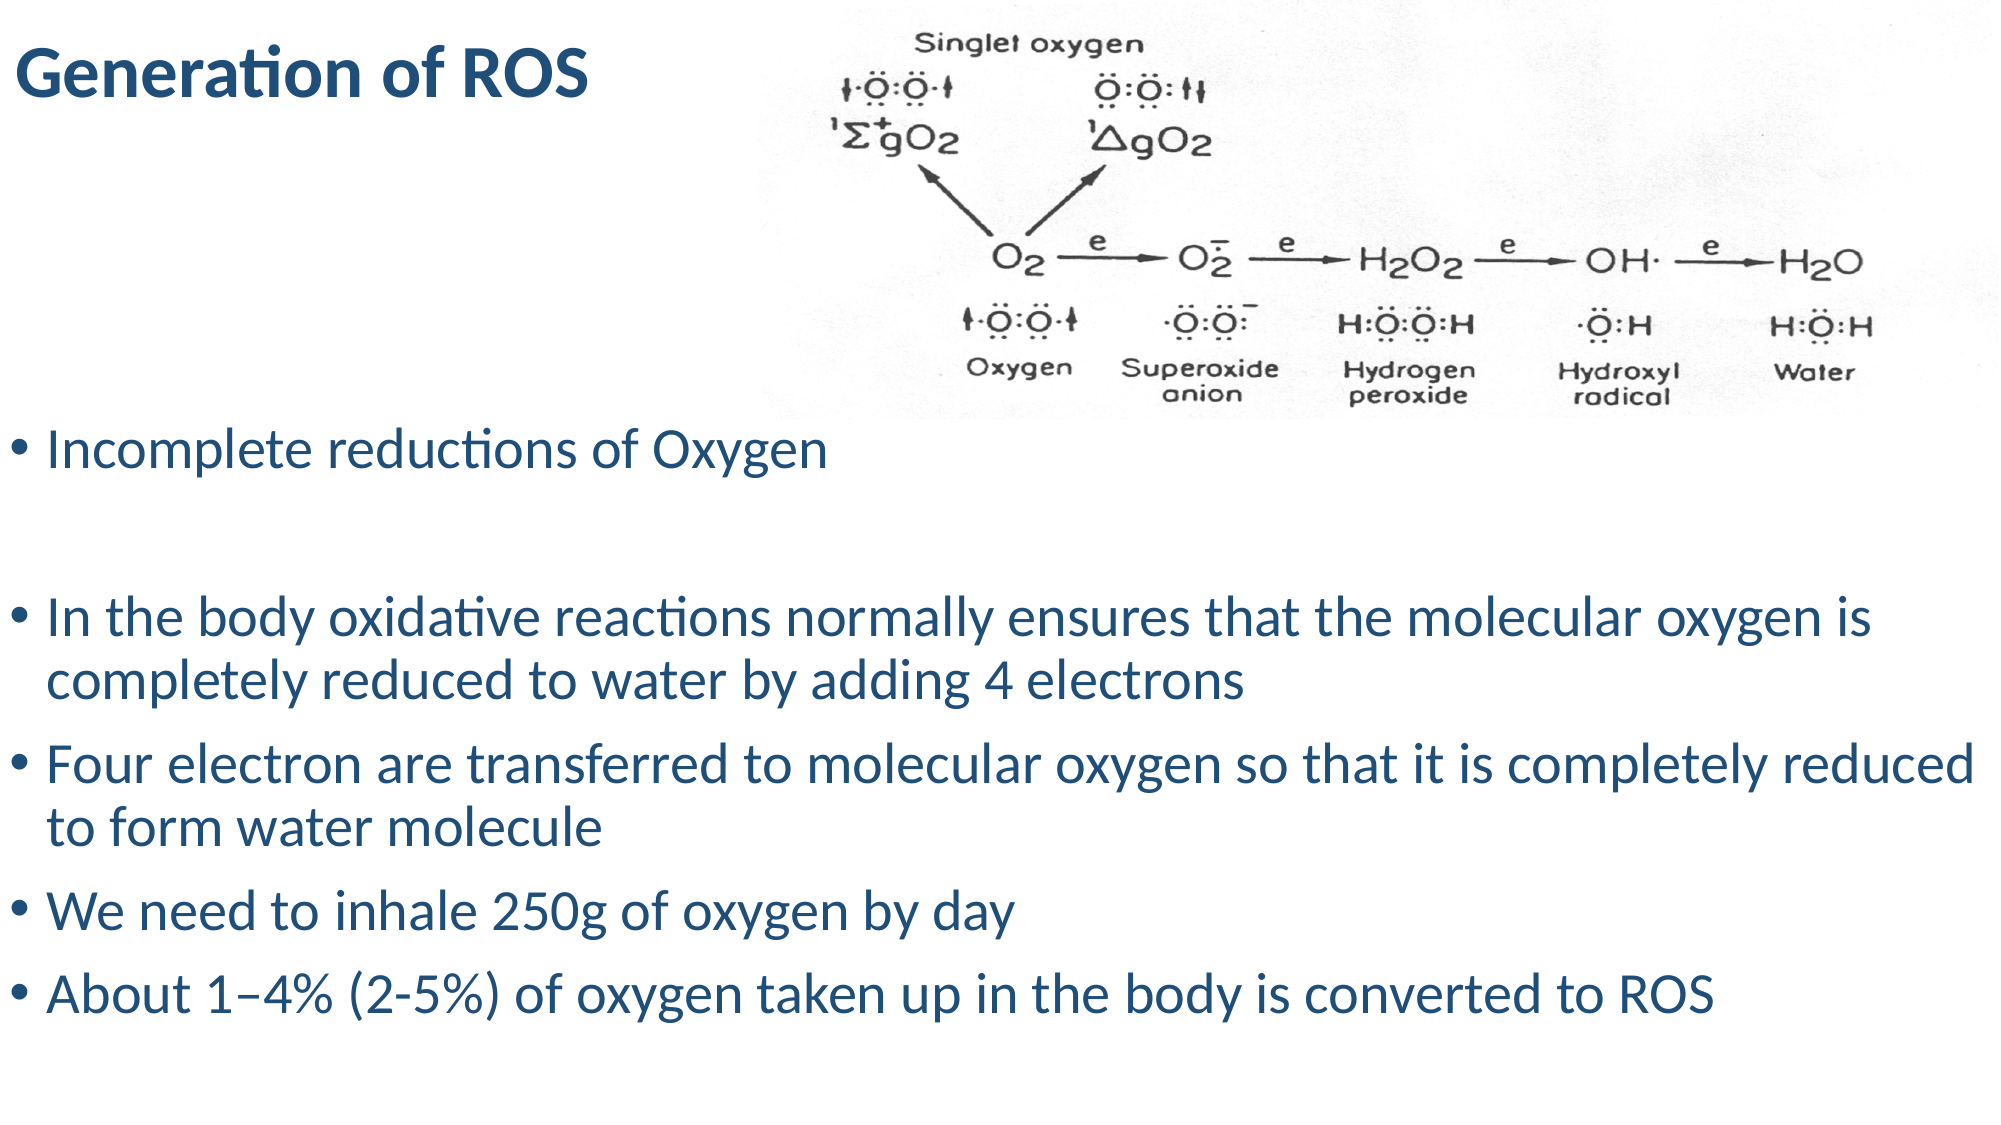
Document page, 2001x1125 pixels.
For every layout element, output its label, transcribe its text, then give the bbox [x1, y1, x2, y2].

list Incomplete reductions of Oxygen In the body oxidative reactions normally ensures that the molecular oxygen is completely reduced to water by adding 4 electrons Four electron are transferred to molecular oxygen so that it is completely reduced to form water molecule We need to inhale 250g of oxygen by day About 1–4% (2-5%) of oxygen taken up in the body is converted to ROS [0, 411, 1995, 1125]
picture [757, 0, 1999, 419]
title Generation of ROS [0, 0, 757, 148]
